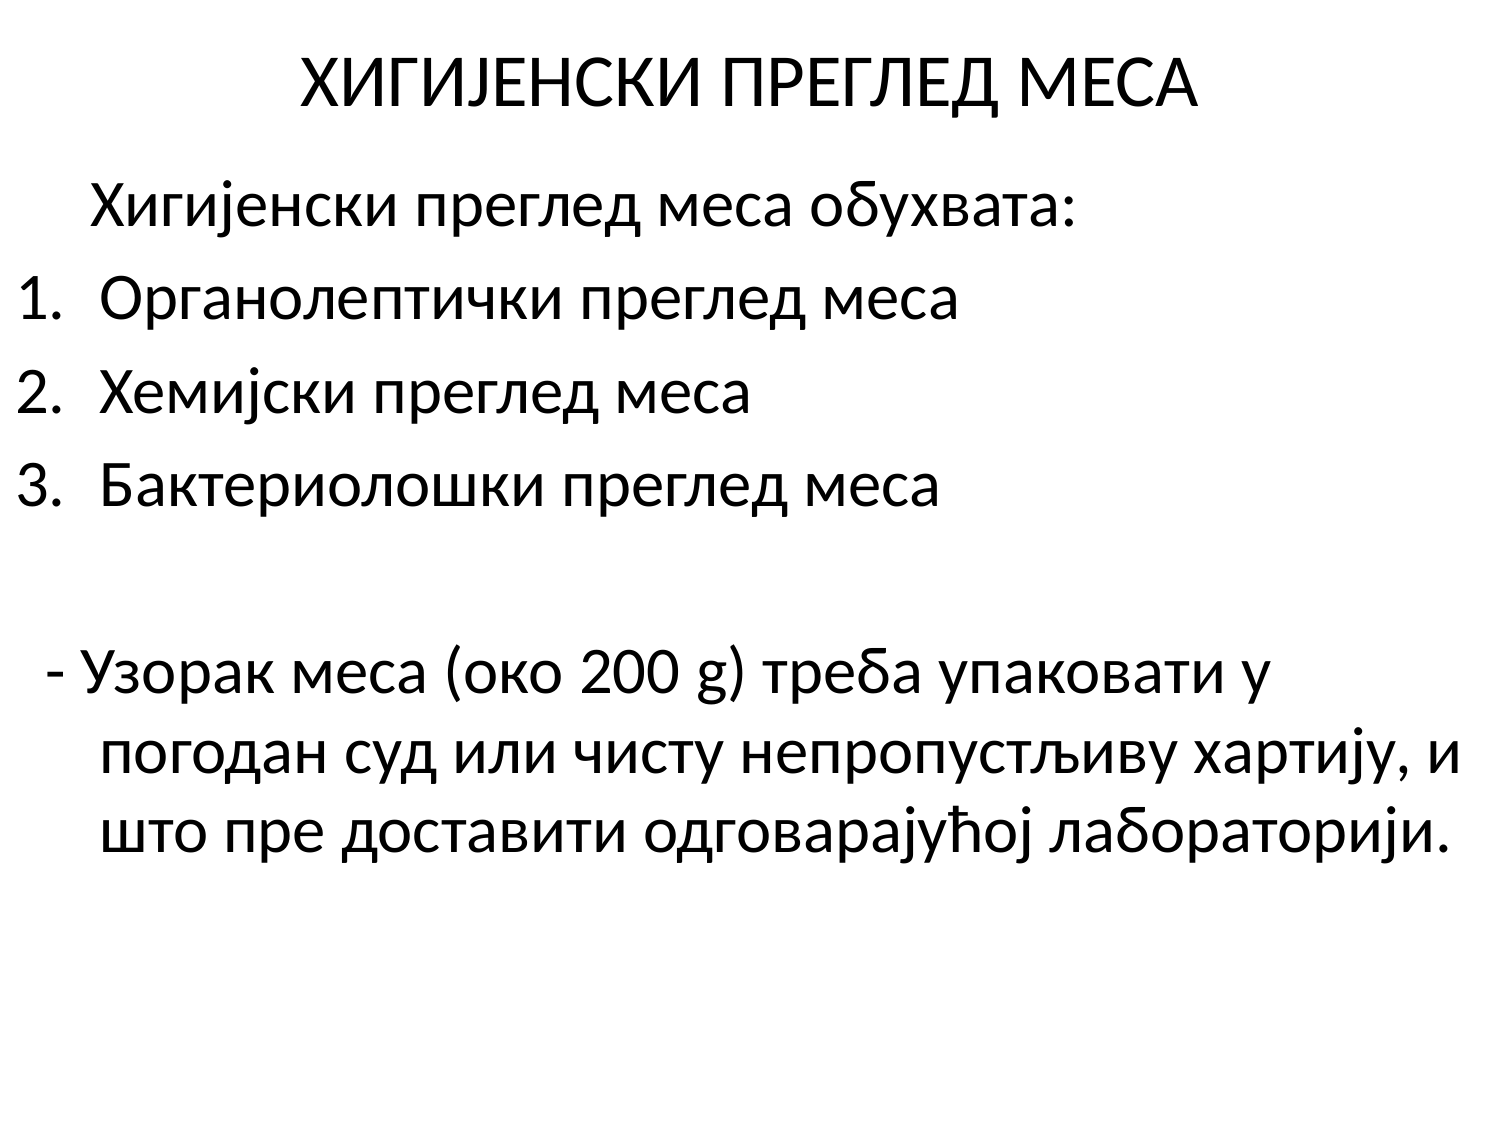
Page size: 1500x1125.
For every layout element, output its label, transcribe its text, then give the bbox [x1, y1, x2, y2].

title ХИГИЈЕНСКИ ПРЕГЛЕД МЕСА [0, 0, 1500, 152]
subtitle Хигијенски преглед меса обухвата: Органолептички преглед меса Хемијски преглед меса Бактериолошки преглед меса - Узорак меса (око 200 g) треба упаковати у погодан суд или чисту непропустљиву хартију, и што пре доставити одговарајућој лабораторији. [0, 152, 1500, 1125]
